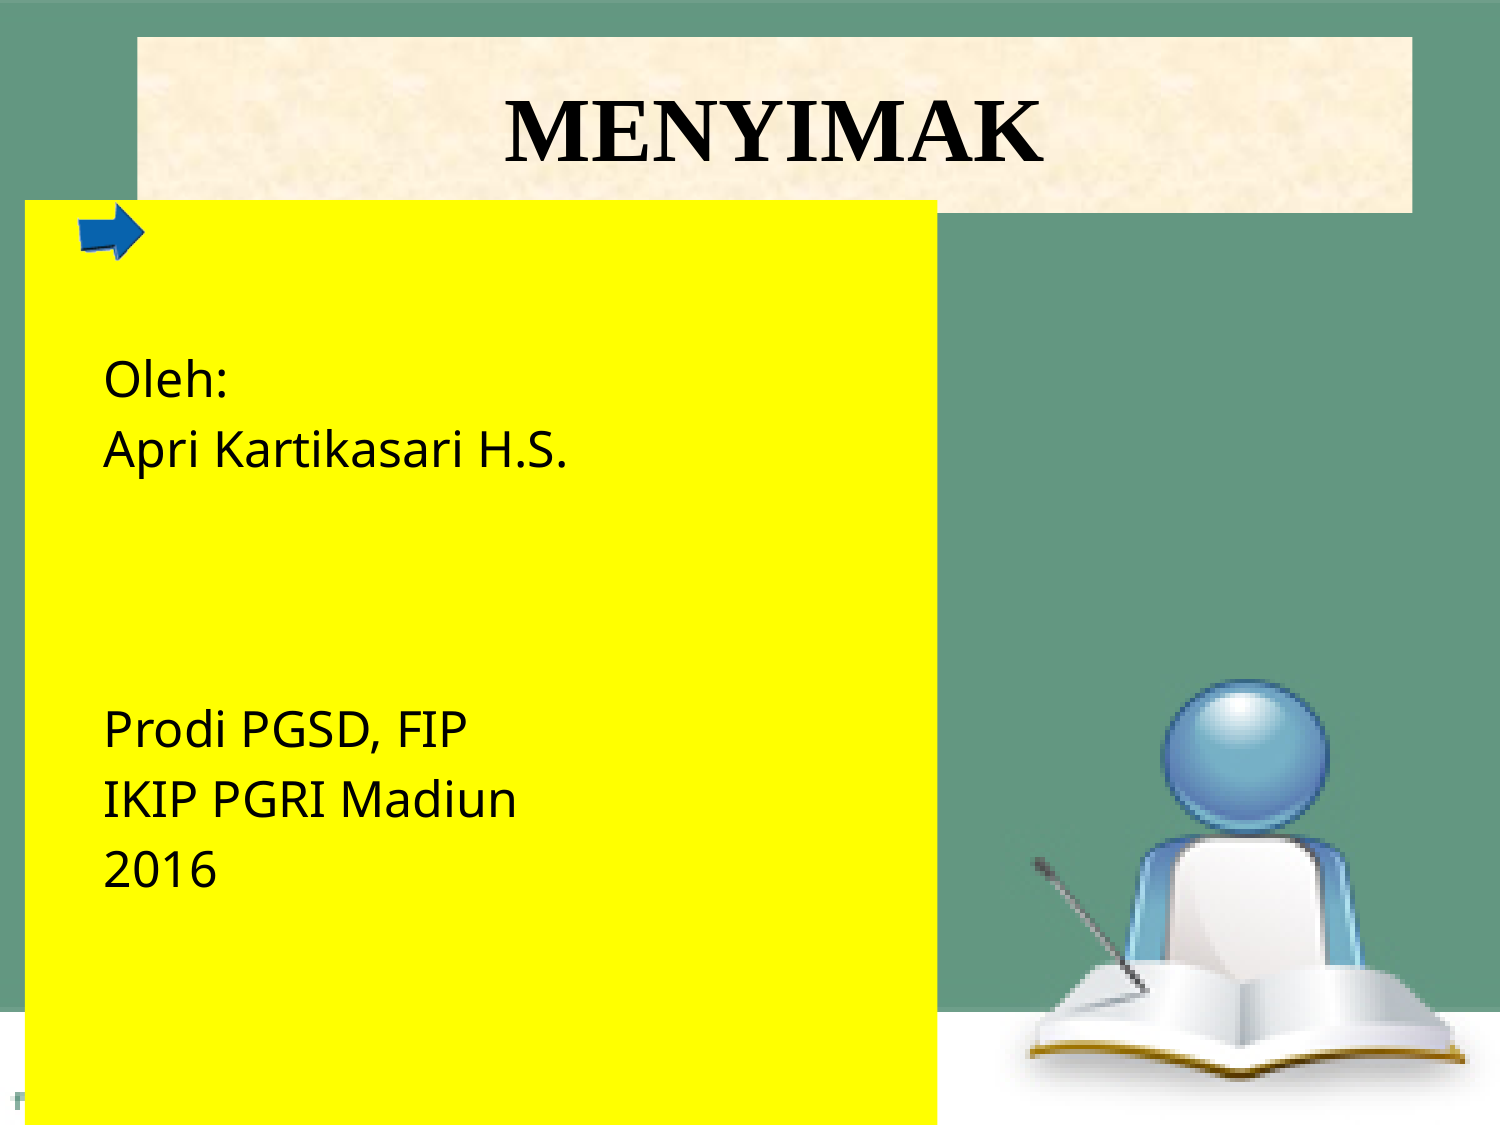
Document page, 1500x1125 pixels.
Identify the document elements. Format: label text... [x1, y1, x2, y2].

picture [0, 0, 1500, 1125]
subtitle Oleh: Apri Kartikasari H.S. Prodi PGSD, FIP IKIP PGRI Madiun 2016 [24, 200, 938, 1125]
title MENYIMAK [137, 37, 1413, 213]
